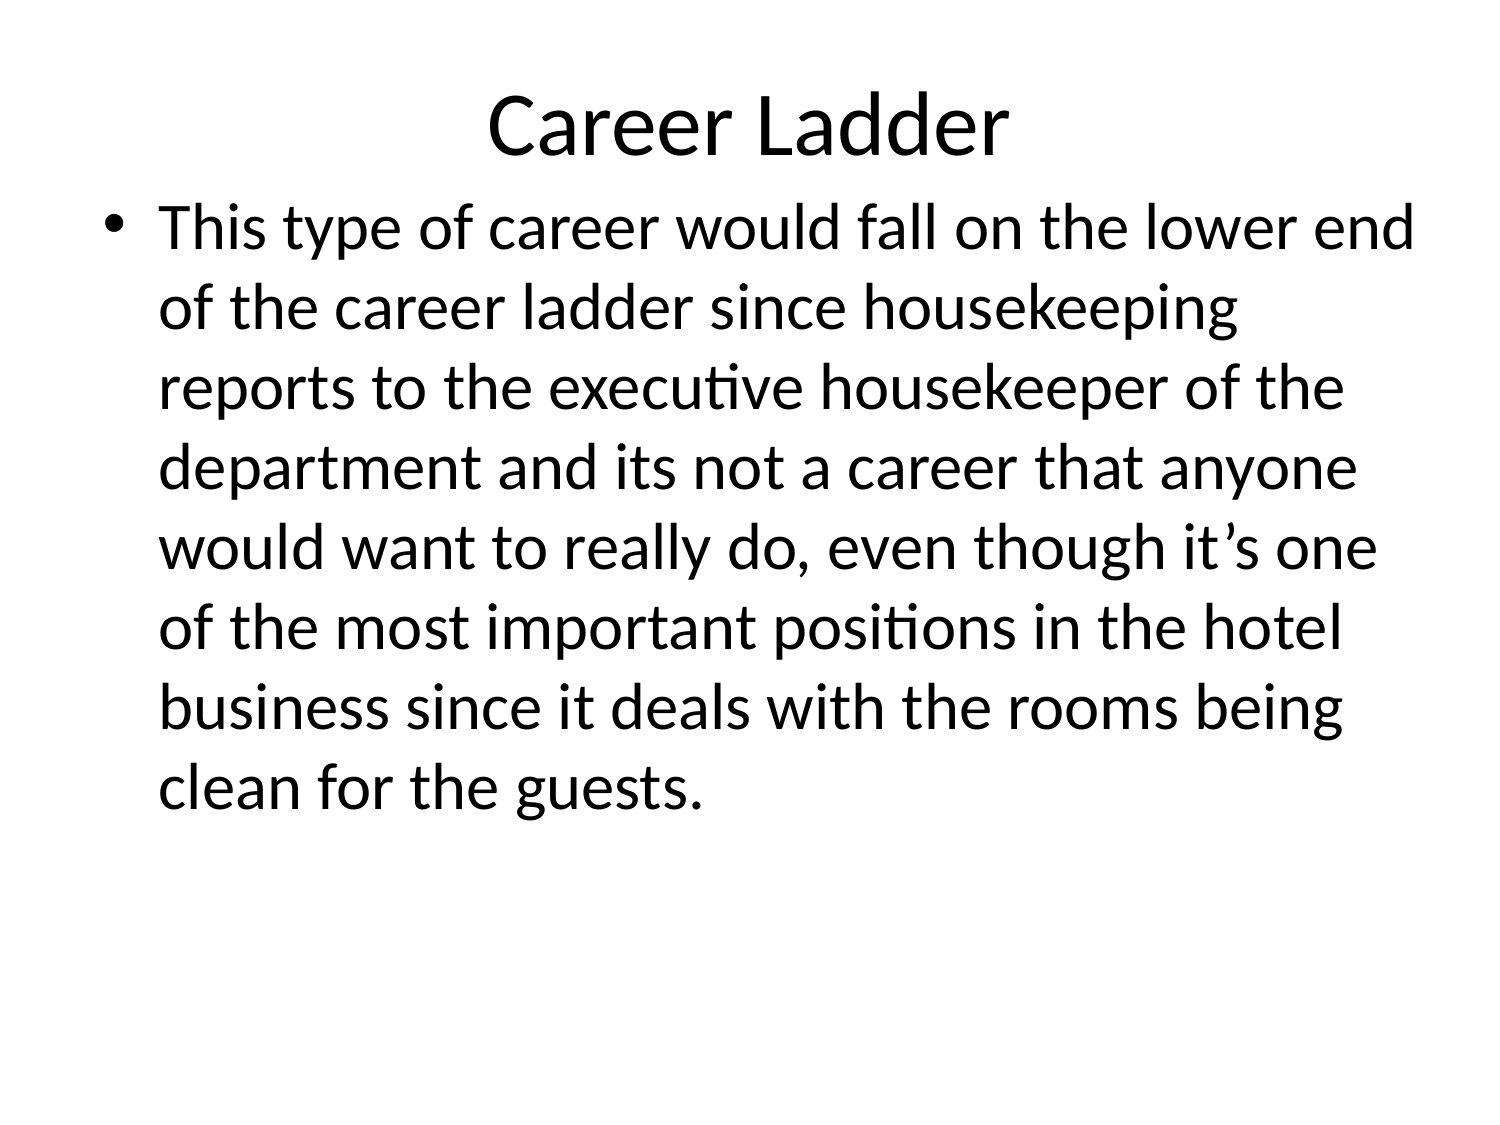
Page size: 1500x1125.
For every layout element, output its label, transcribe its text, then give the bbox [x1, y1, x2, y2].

title Career Ladder [75, 24, 1425, 213]
list This type of career would fall on the lower end of the career ladder since housekeeping reports to the executive housekeeper of the department and its not a career that anyone would want to really do, even though it’s one of the most important positions in the hotel business since it deals with the rooms being clean for the guests. [87, 174, 1438, 918]
